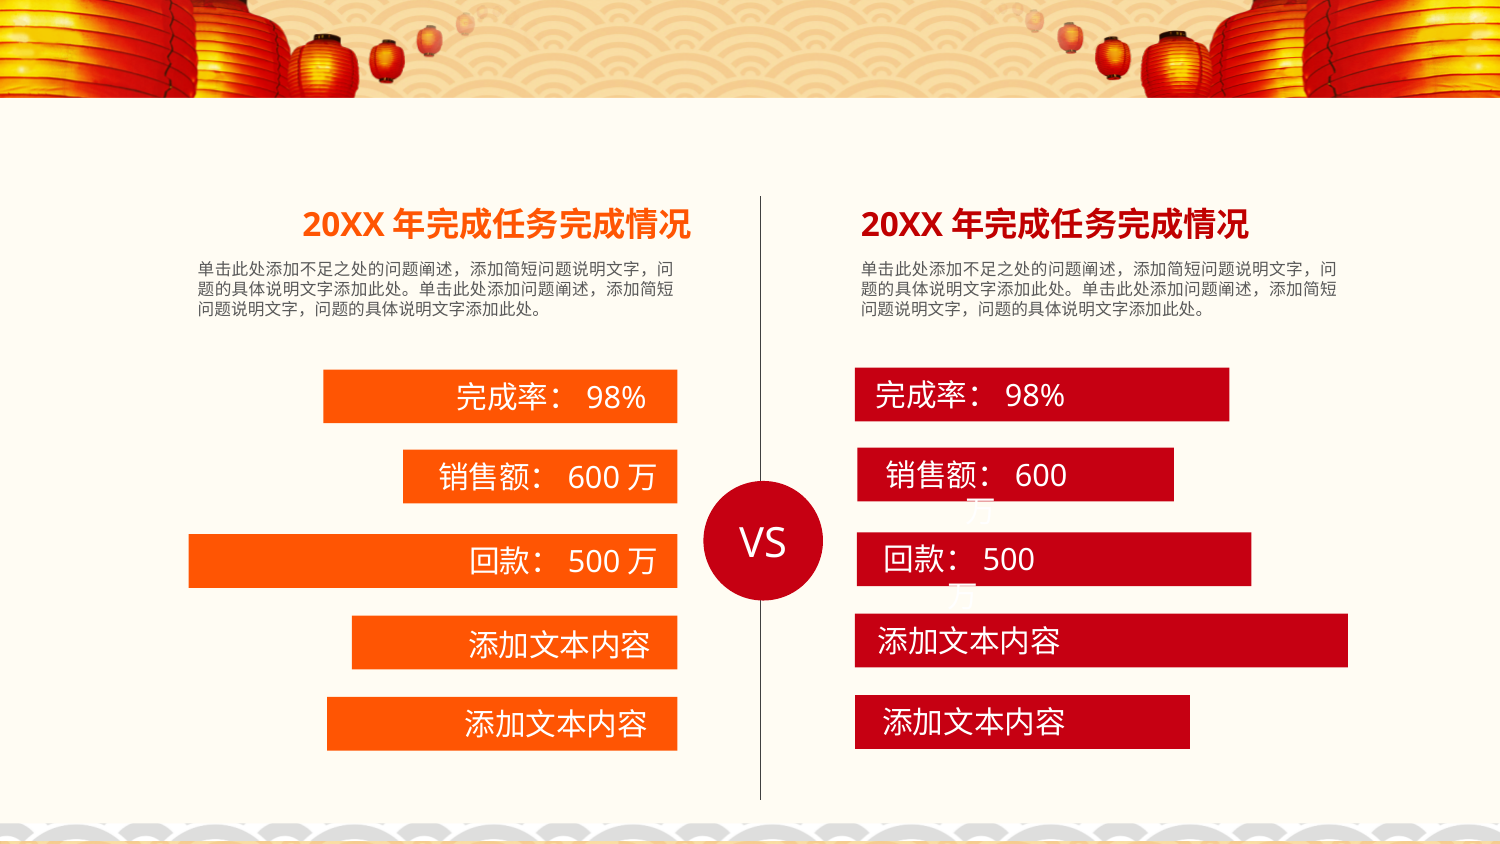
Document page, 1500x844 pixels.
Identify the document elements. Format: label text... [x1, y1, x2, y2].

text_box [849, 530, 1252, 588]
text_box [855, 693, 1190, 751]
picture [0, 0, 1500, 97]
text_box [850, 611, 1348, 669]
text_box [351, 615, 688, 673]
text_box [395, 447, 701, 505]
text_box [327, 695, 678, 753]
text_box VS [703, 481, 760, 601]
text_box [851, 365, 1230, 423]
text_box VS [761, 480, 823, 601]
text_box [182, 196, 709, 328]
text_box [855, 445, 1174, 503]
picture [0, 824, 1500, 844]
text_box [844, 196, 1353, 328]
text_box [323, 367, 696, 425]
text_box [188, 532, 703, 590]
